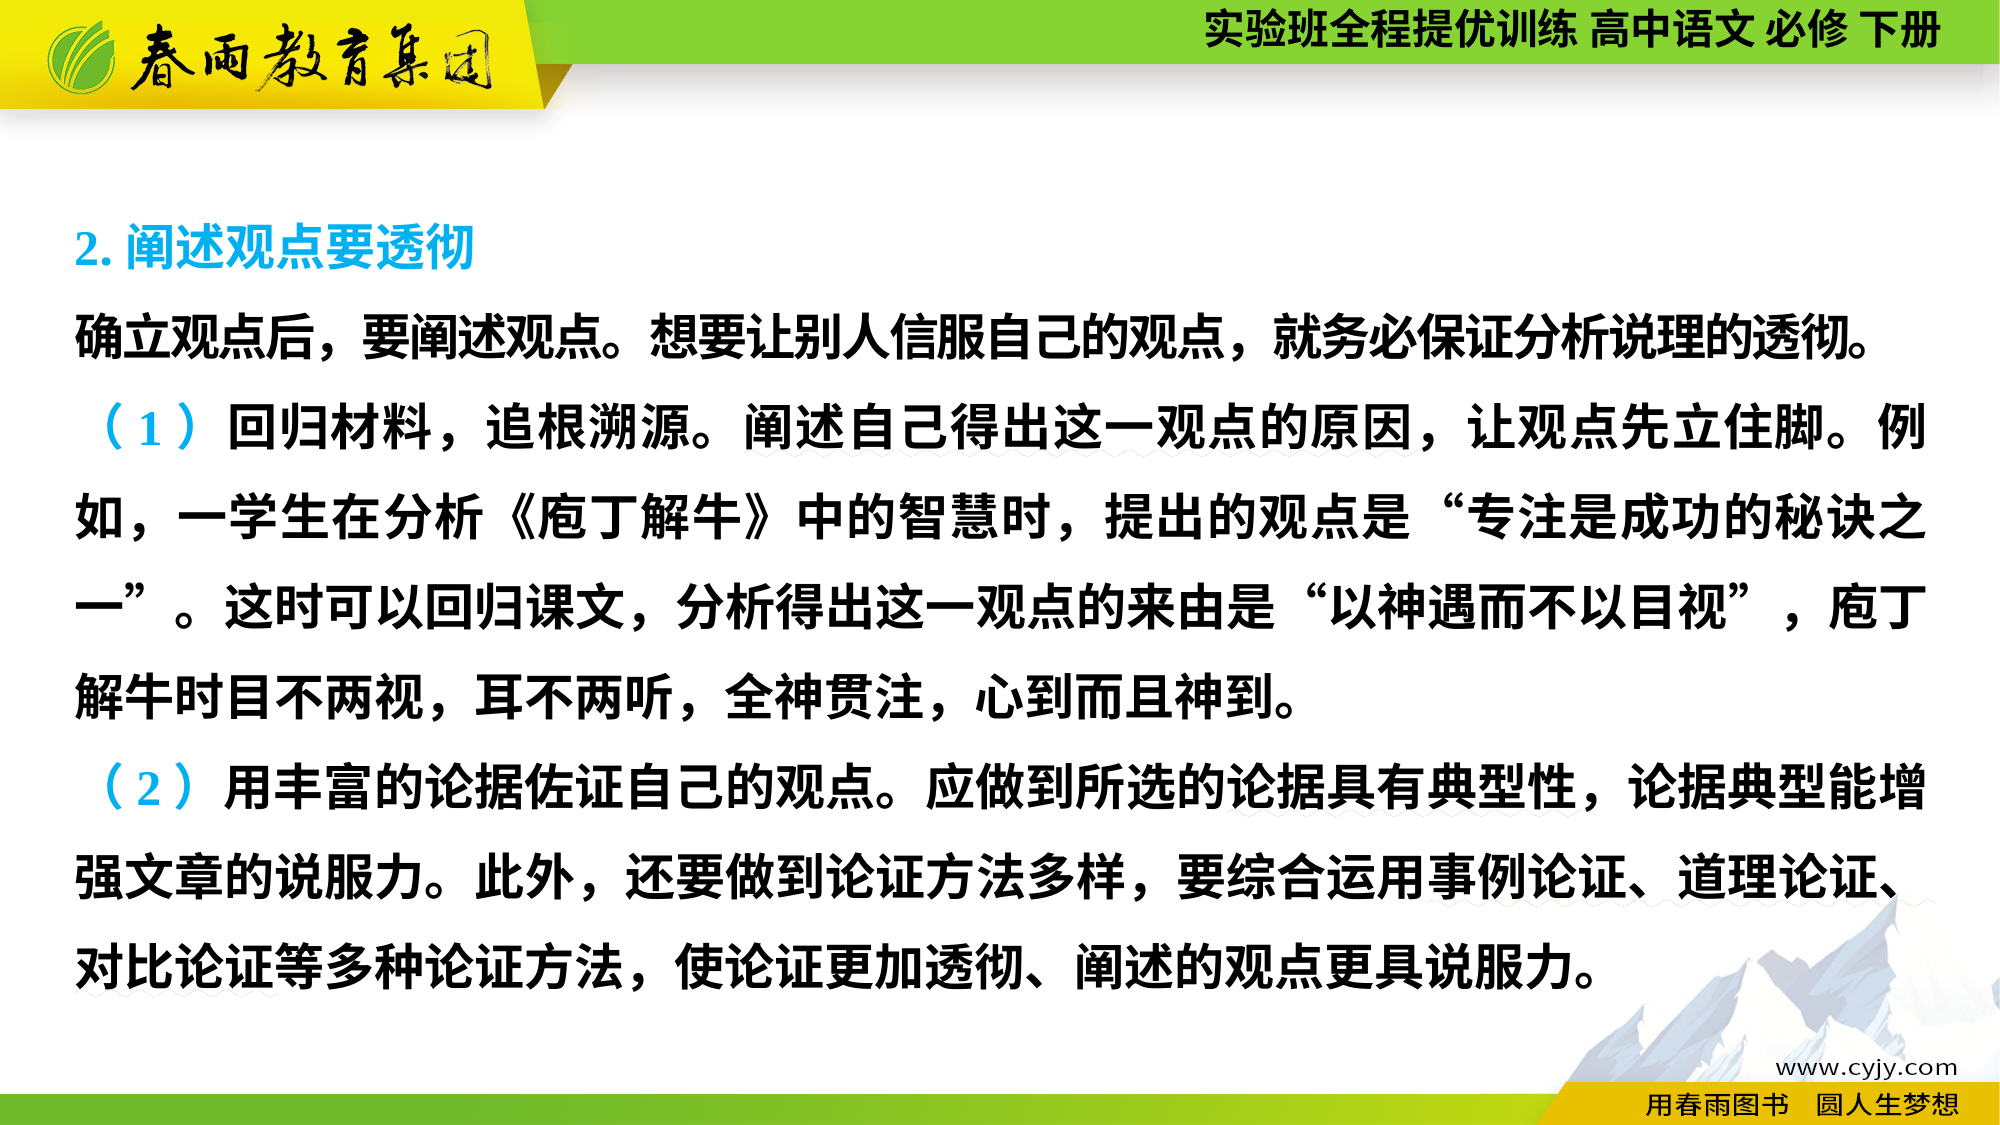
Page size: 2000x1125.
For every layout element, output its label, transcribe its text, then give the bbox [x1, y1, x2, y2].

list 2.阐述观点要透彻 确立观点后，要阐述观点。想要让别人信服自己的观点，就务必保证分析说理的透彻。 （1）回归材料，追根溯源。阐述自己得出这一观点的原因，让观点先立住脚。例如，一学生在分析《庖丁解牛》中的智慧时，提出的观点是“专注是成功的秘诀之一”。这时可以回归课文，分析得出这一观点的来由是“以神遇而不以目视”，庖丁解牛时目不两视，耳不两听，全神贯注，心到而且神到。 （2）用丰富的论据佐证自己的观点。应做到所选的论据具有典型性，论据典型能增强文章的说服力。此外，还要做到论证方法多样，要综合运用事例论证、道理论证、对比论证等多种论证方法，使论证更加透彻、阐述的观点更具说服力。 [59, 178, 1944, 1012]
picture [0, 0, 2000, 1125]
